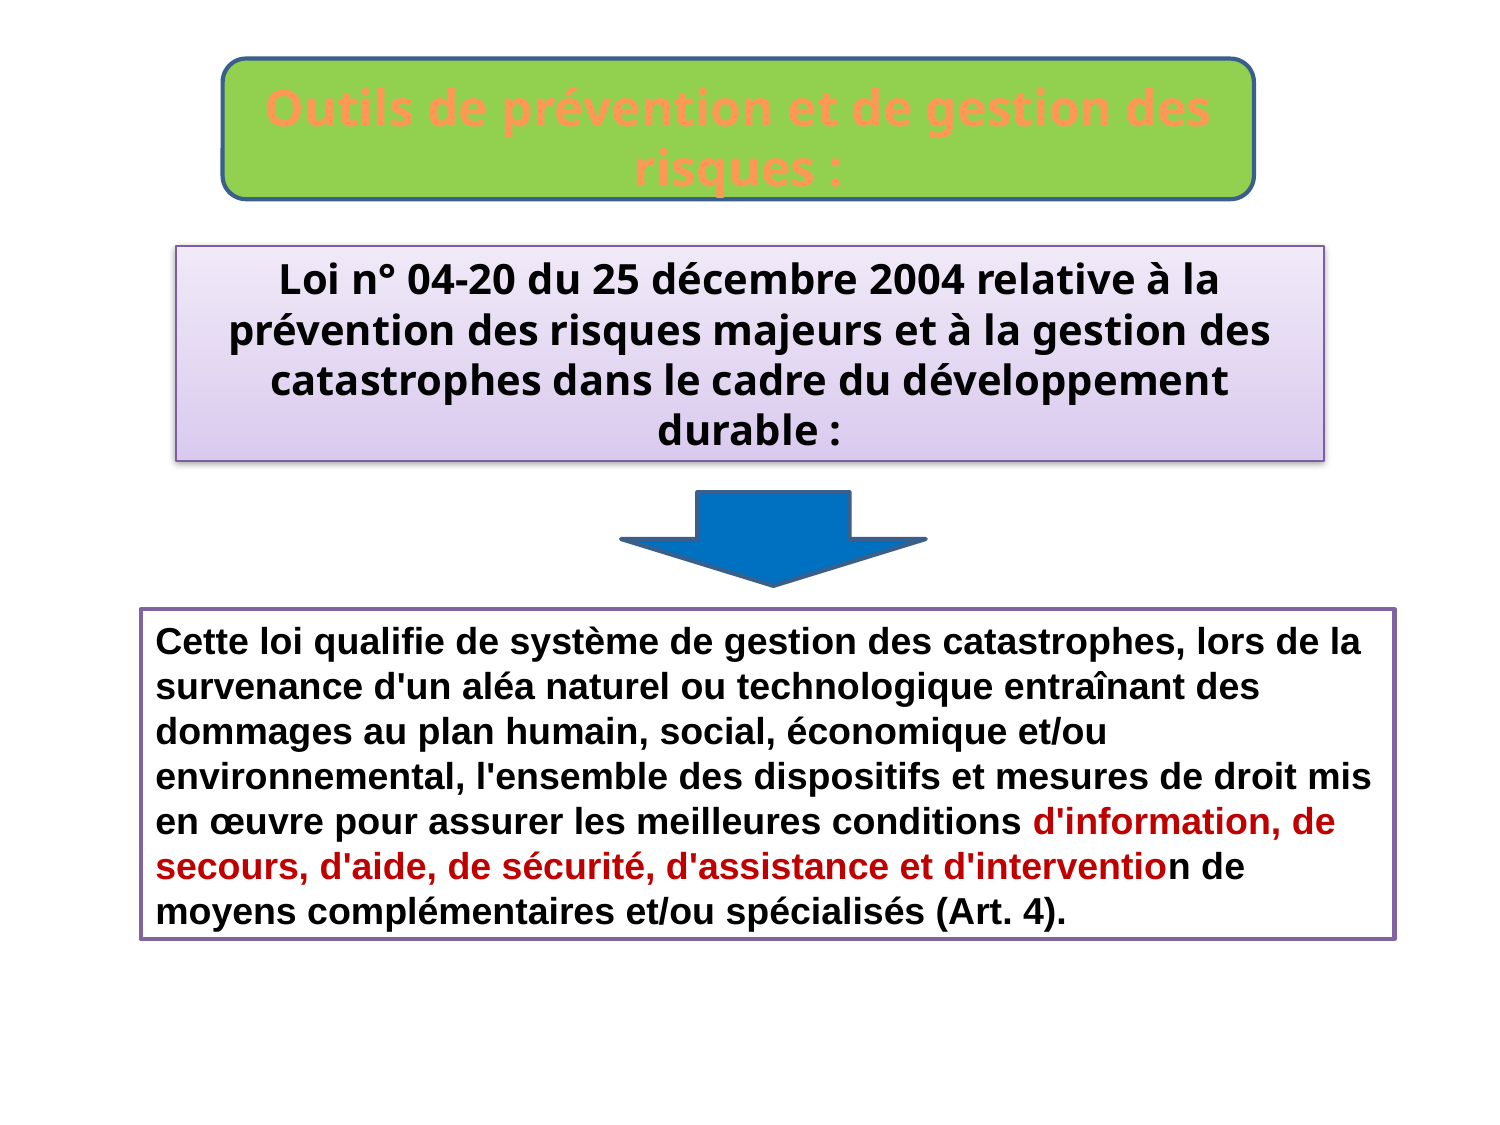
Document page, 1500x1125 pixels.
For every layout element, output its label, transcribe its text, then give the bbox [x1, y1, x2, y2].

text_box Loi n° 04-20 du 25 décembre 2004 relative à la prévention des risques majeurs et à la gestion des catastrophes dans le cadre du développement durable : [175, 245, 1325, 462]
text_box Outils de prévention et de gestion des risques : [220, 56, 1257, 202]
text_box Cette loi qualifie de système de gestion des catastrophes, lors de la survenance d'un aléa naturel ou technologique entraînant des dommages au plan humain, social, économique et/ou environnemental, l'ensemble des dispositifs et mesures de droit mis en œuvre pour assurer les meilleures conditions d'information, de secours, d'aide, de sécurité, d'assistance et d'intervention de moyens complémentaires et/ou spécialisés (Art. 4). [139, 607, 1397, 941]
text_box [618, 490, 928, 588]
